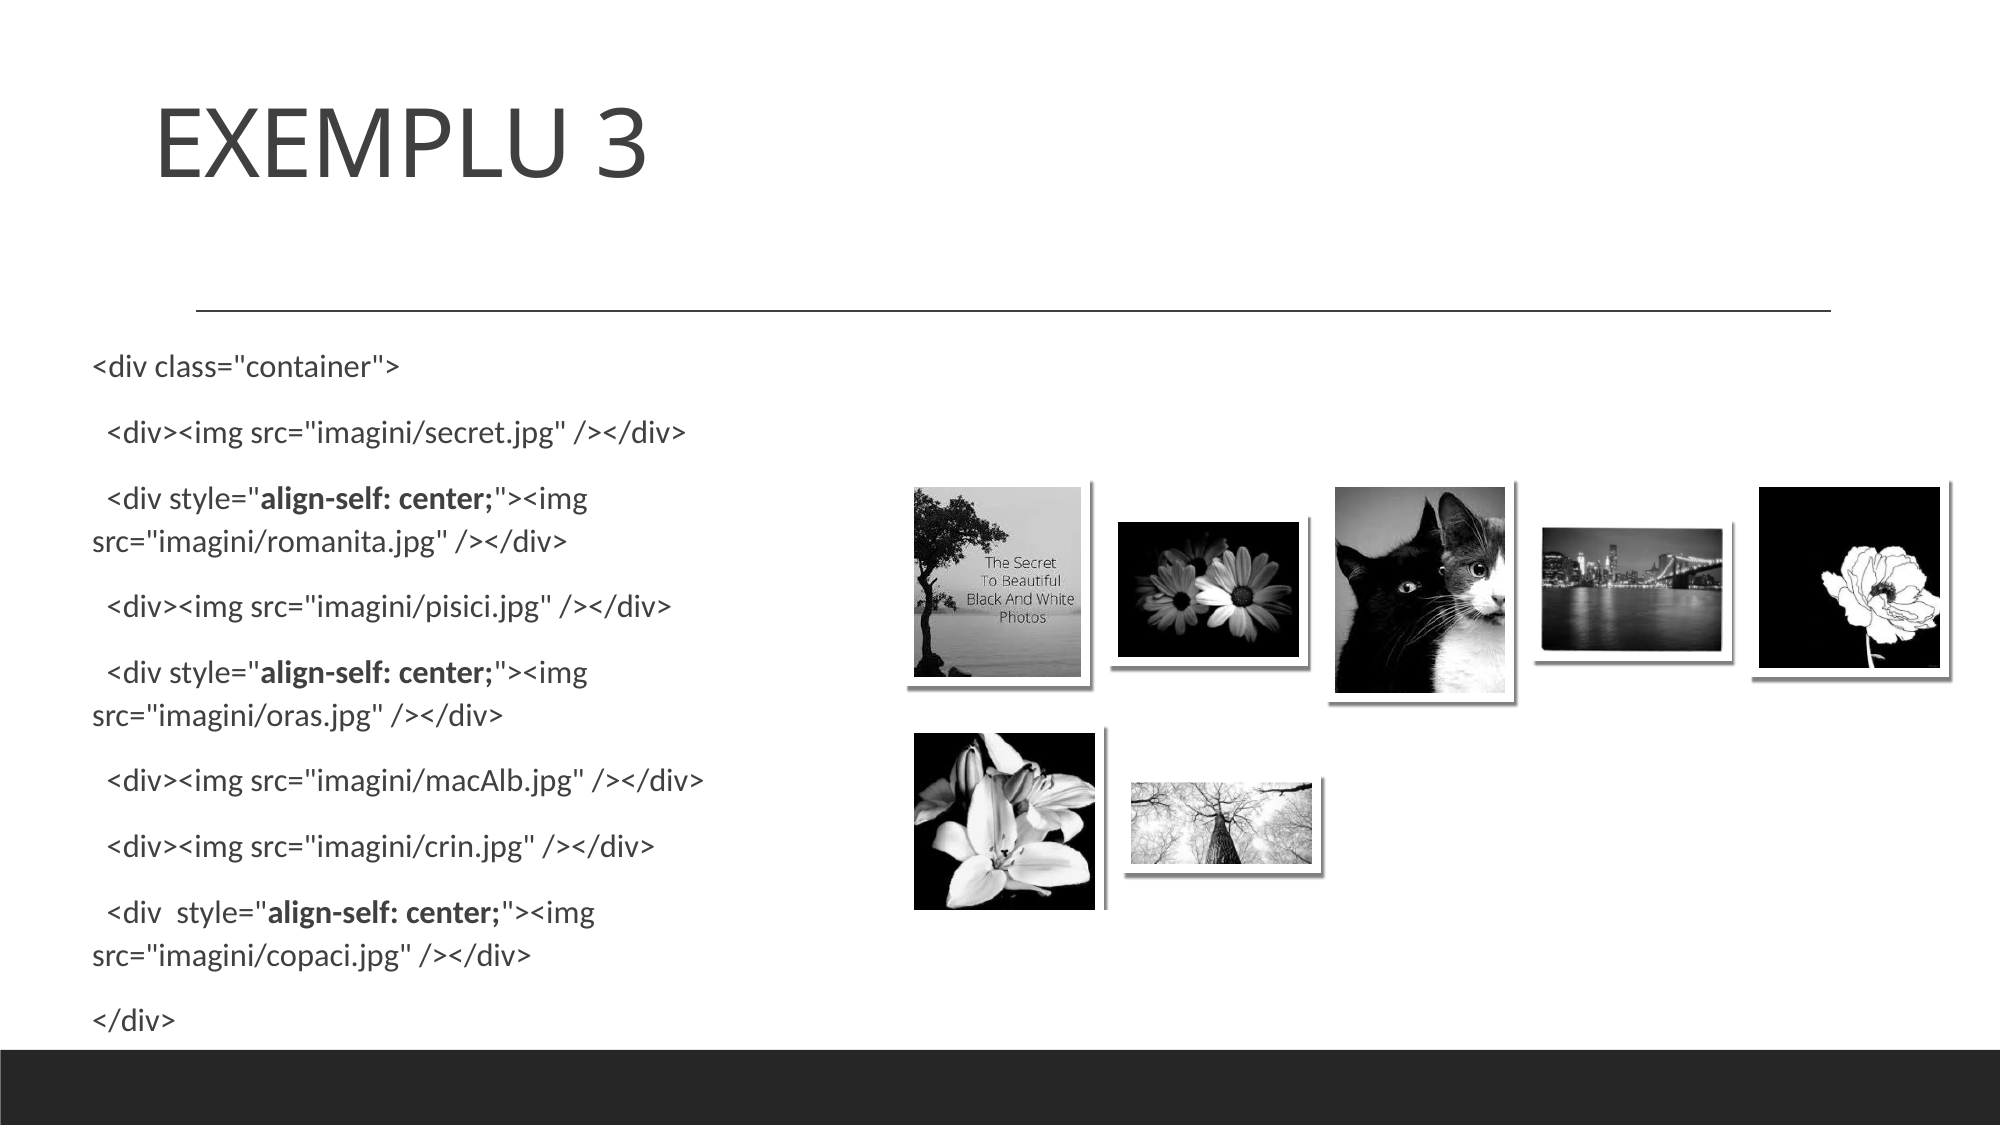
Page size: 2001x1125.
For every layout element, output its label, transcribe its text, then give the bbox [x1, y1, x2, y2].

title EXEMPLU 3 [137, 59, 1863, 206]
list <div class="container"> <div><img src="imagini/secret.jpg" /></div> <div style="align-self: center;"><img src="imagini/romanita.jpg" /></div> <div><img src="imagini/pisici.jpg" /></div> <div style="align-self: center;"><img src="imagini/oras.jpg" /></div> <div><img src="imagini/macAlb.jpg" /></div> <div><img src="imagini/crin.jpg" /></div> <div style="align-self: center;"><img src="imagini/copaci.jpg" /></div> </div> [92, 334, 912, 1054]
picture [898, 477, 1964, 910]
